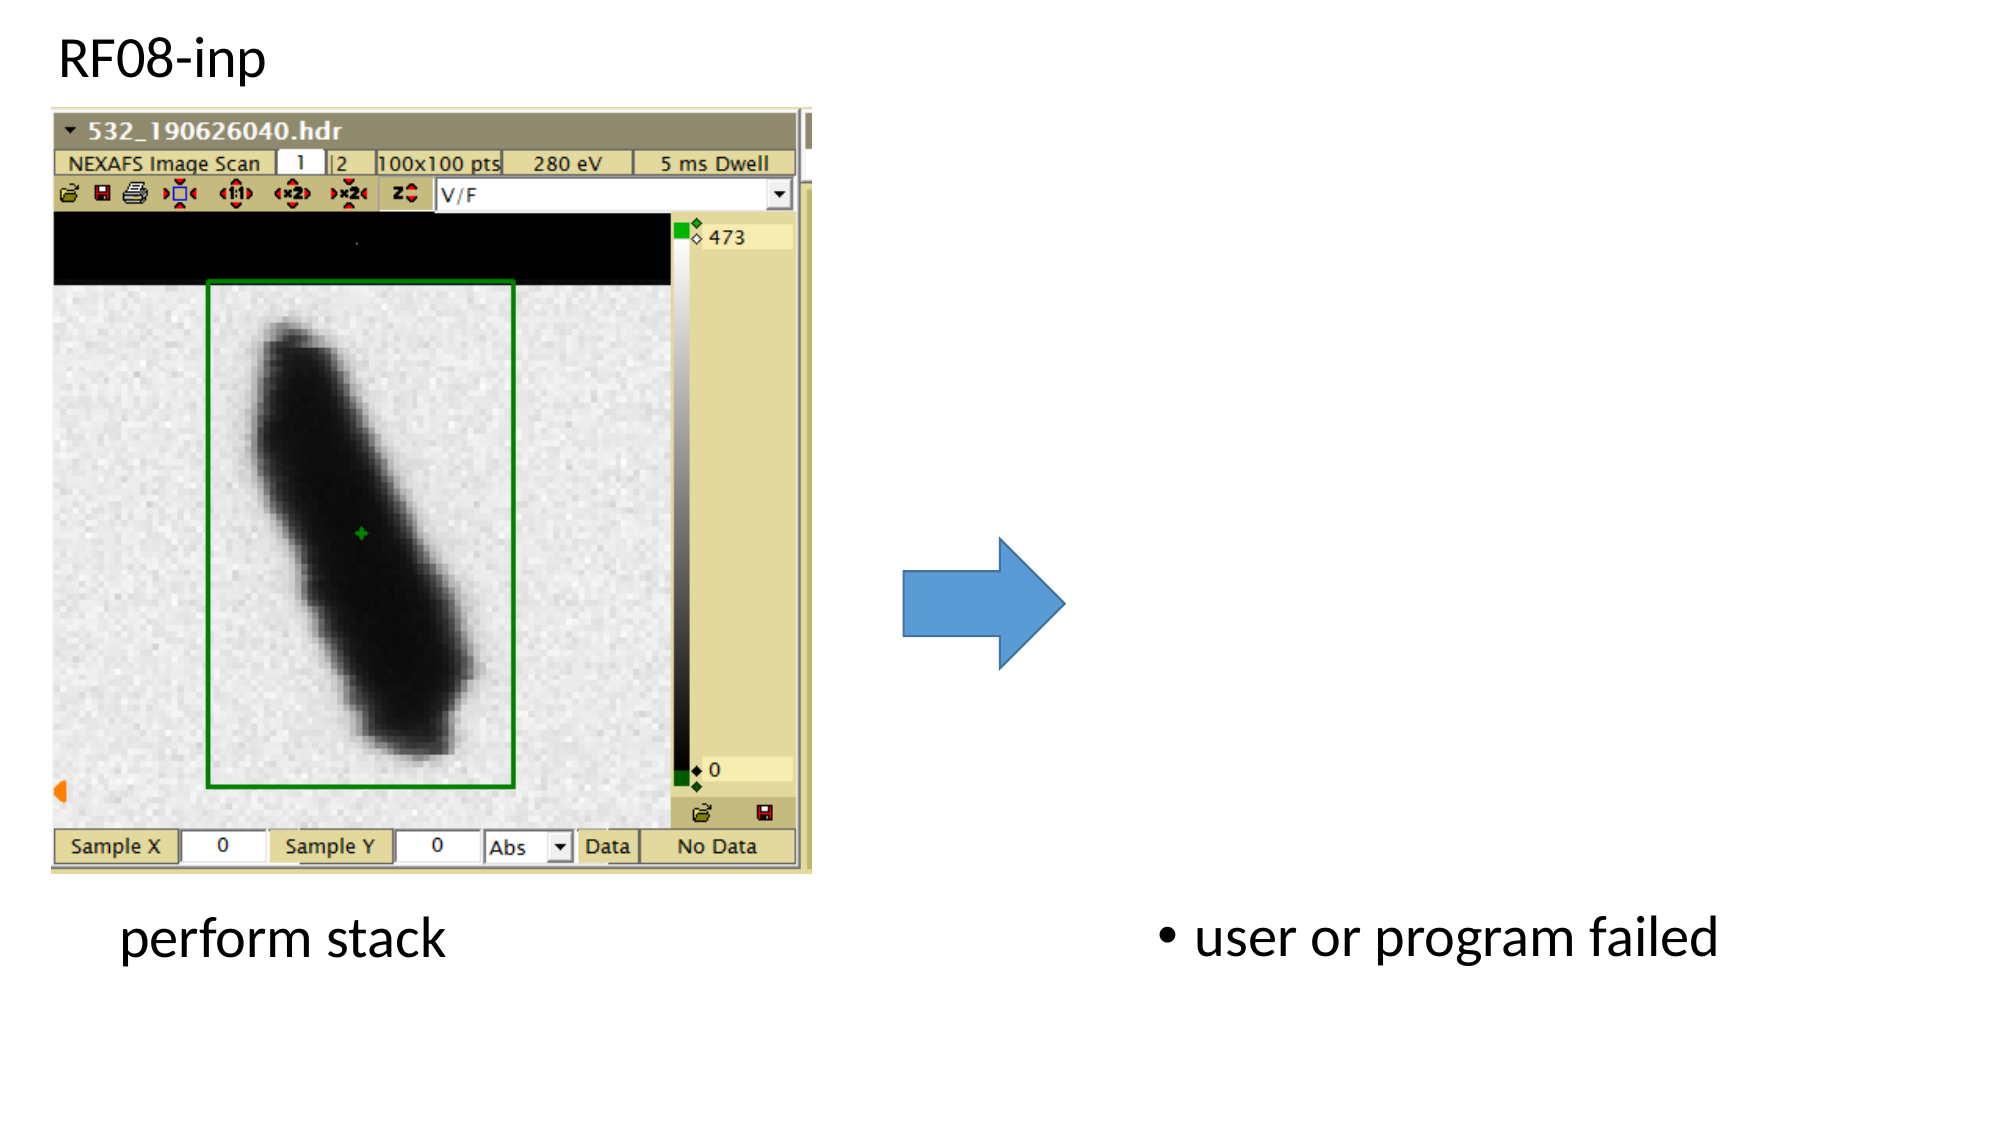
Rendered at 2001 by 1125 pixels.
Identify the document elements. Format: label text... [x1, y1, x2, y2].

picture [51, 107, 812, 874]
text_box user or program failed [1142, 898, 1942, 1125]
text_box [902, 536, 1067, 671]
list perform stack [104, 899, 904, 1125]
text_box RF08-inp [43, 19, 310, 128]
